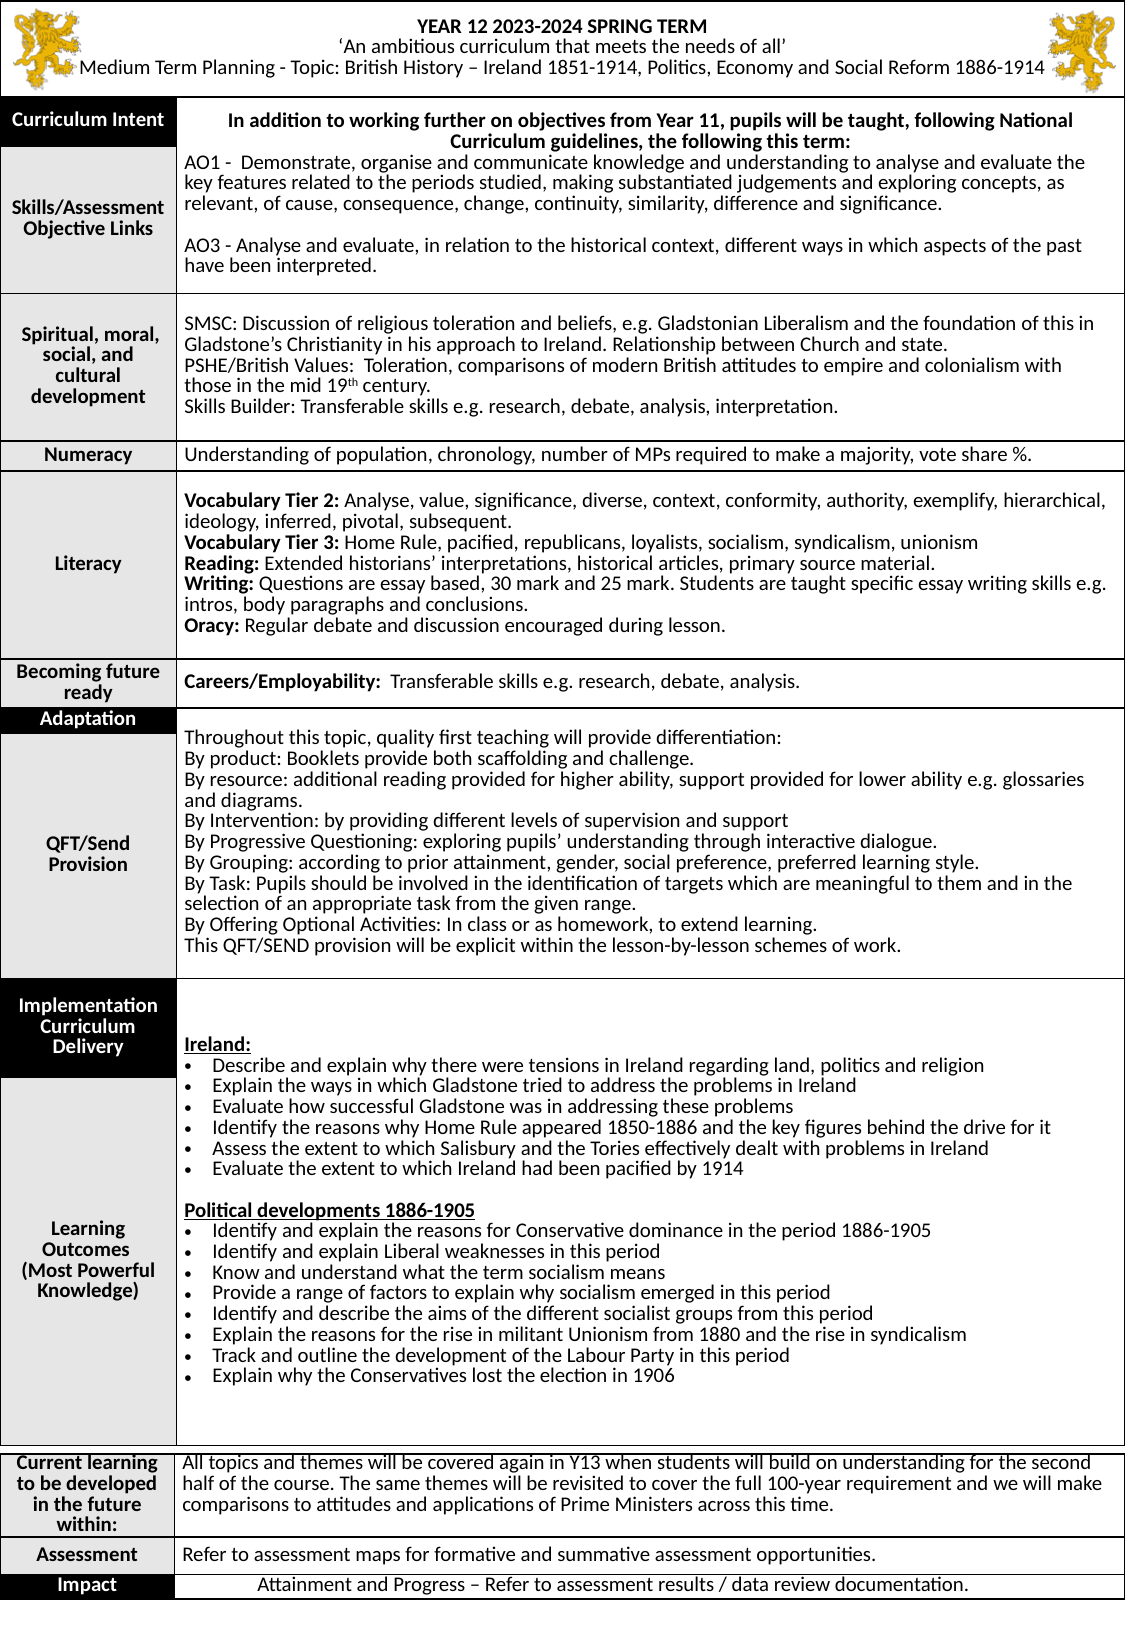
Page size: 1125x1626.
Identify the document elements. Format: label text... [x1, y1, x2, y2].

picture [1040, 0, 1125, 97]
table_cell Implementation Curriculum Delivery [1, 979, 176, 1077]
table_cell Adaptation [1, 709, 176, 732]
table_cell Careers/Employability: Transferable skills e.g. research, debate, analysis. [177, 660, 1124, 707]
table_cell Throughout this topic, quality first teaching will provide differentiation: By product: Booklets provide both scaffolding and challenge. By resource: additional reading provided for higher ability, support provided for lower ability e.g. glossaries and diagrams. By Intervention: by providing different levels of supervision and support By Progressive Questioning: exploring pupils’ understanding through interactive dialogue. By Grouping: according to prior attainment, gender, social preference, preferred learning style. By Task: Pupils should be involved in the identification of targets which are meaningful to them and in the selection of an appropriate task from the given range. By Offering Optional Activities: In class or as homework, to extend learning. This QFT/SEND provision will be explicit within the lesson-by-lesson schemes of work. [177, 709, 1124, 978]
table_cell Skills/Assessment Objective Links [1, 147, 176, 293]
table_cell Learning Outcomes (Most Powerful Knowledge) [1, 1078, 176, 1445]
table_cell Impact [1, 1575, 174, 1598]
table_cell Numeracy [1, 442, 176, 470]
table_cell In addition to working further on objectives from Year 11, pupils will be taught, following National Curriculum guidelines, the following this term: AO1 - Demonstrate, organise and communicate knowledge and understanding to analyse and evaluate the key features related to the periods studied, making substantiated judgements and exploring concepts, as relevant, of cause, consequence, change, continuity, similarity, difference and significance. AO3 - Analyse and evaluate, in relation to the historical context, different ways in which aspects of the past have been interpreted. [177, 98, 1124, 293]
table_cell Spiritual, moral, social, and cultural development [1, 294, 176, 440]
table_cell Assessment [1, 1538, 174, 1574]
table_cell Refer to assessment maps for formative and summative assessment opportunities. [175, 1538, 1124, 1574]
table_cell SMSC: Discussion of religious toleration and beliefs, e.g. Gladstonian Liberalism and the foundation of this in Gladstone’s Christianity in his approach to Ireland. Relationship between Church and state. PSHE/British Values: Toleration, comparisons of modern British attitudes to empire and colonialism with those in the mid 19th century. Skills Builder: Transferable skills e.g. research, debate, analysis, interpretation. [177, 294, 1124, 440]
table_cell QFT/Send Provision [1, 734, 176, 978]
table_cell Attainment and Progress – Refer to assessment results / data review documentation. [175, 1575, 1124, 1598]
table_cell Becoming future ready [1, 660, 176, 707]
table_header All topics and themes will be covered again in Y13 when students will build on understanding for the second half of the course. The same themes will be revisited to cover the full 100-year requirement and we will make comparisons to attitudes and applications of Prime Ministers across this time. [175, 1455, 1124, 1536]
picture [4, 0, 90, 94]
table_header YEAR 12 2023-2024 SPRING TERM ‘An ambitious curriculum that meets the needs of all’ Medium Term Planning - Topic: British History – Ireland 1851-1914, Politics, Economy and Social Reform 1886-1914 [1, 2, 1040, 96]
table_cell Literacy [1, 472, 176, 658]
table_header Current learning to be developed in the future within: [1, 1455, 174, 1536]
table_cell Understanding of population, chronology, number of MPs required to make a majority, vote share %. [177, 442, 1124, 470]
table_cell Curriculum Intent [1, 98, 176, 145]
table_cell Vocabulary Tier 2: Analyse, value, significance, diverse, context, conformity, authority, exemplify, hierarchical, ideology, inferred, pivotal, subsequent. Vocabulary Tier 3: Home Rule, pacified, republicans, loyalists, socialism, syndicalism, unionism Reading: Extended historians’ interpretations, historical articles, primary source material. Writing: Questions are essay based, 30 mark and 25 mark. Students are taught specific essay writing skills e.g. intros, body paragraphs and conclusions. Oracy: Regular debate and discussion encouraged during lesson. [177, 472, 1124, 658]
table_cell Ireland: Describe and explain why there were tensions in Ireland regarding land, politics and religion Explain the ways in which Gladstone tried to address the problems in Ireland Evaluate how successful Gladstone was in addressing these problems Identify the reasons why Home Rule appeared 1850-1886 and the key figures behind the drive for it Assess the extent to which Salisbury and the Tories effectively dealt with problems in Ireland Evaluate the extent to which Ireland had been pacified by 1914 Political developments 1886-1905 Identify and explain the reasons for Conservative dominance in the period 1886-1905 Identify and explain Liberal weaknesses in this period Know and understand what the term socialism means Provide a range of factors to explain why socialism emerged in this period Identify and describe the aims of the different socialist groups from this period Explain the reasons for the rise in militant Unionism from 1880 and the rise in syndicalism Track and outline the development of the Labour Party in this period Explain why the Conservatives lost the election in 1906 [177, 979, 1124, 1445]
